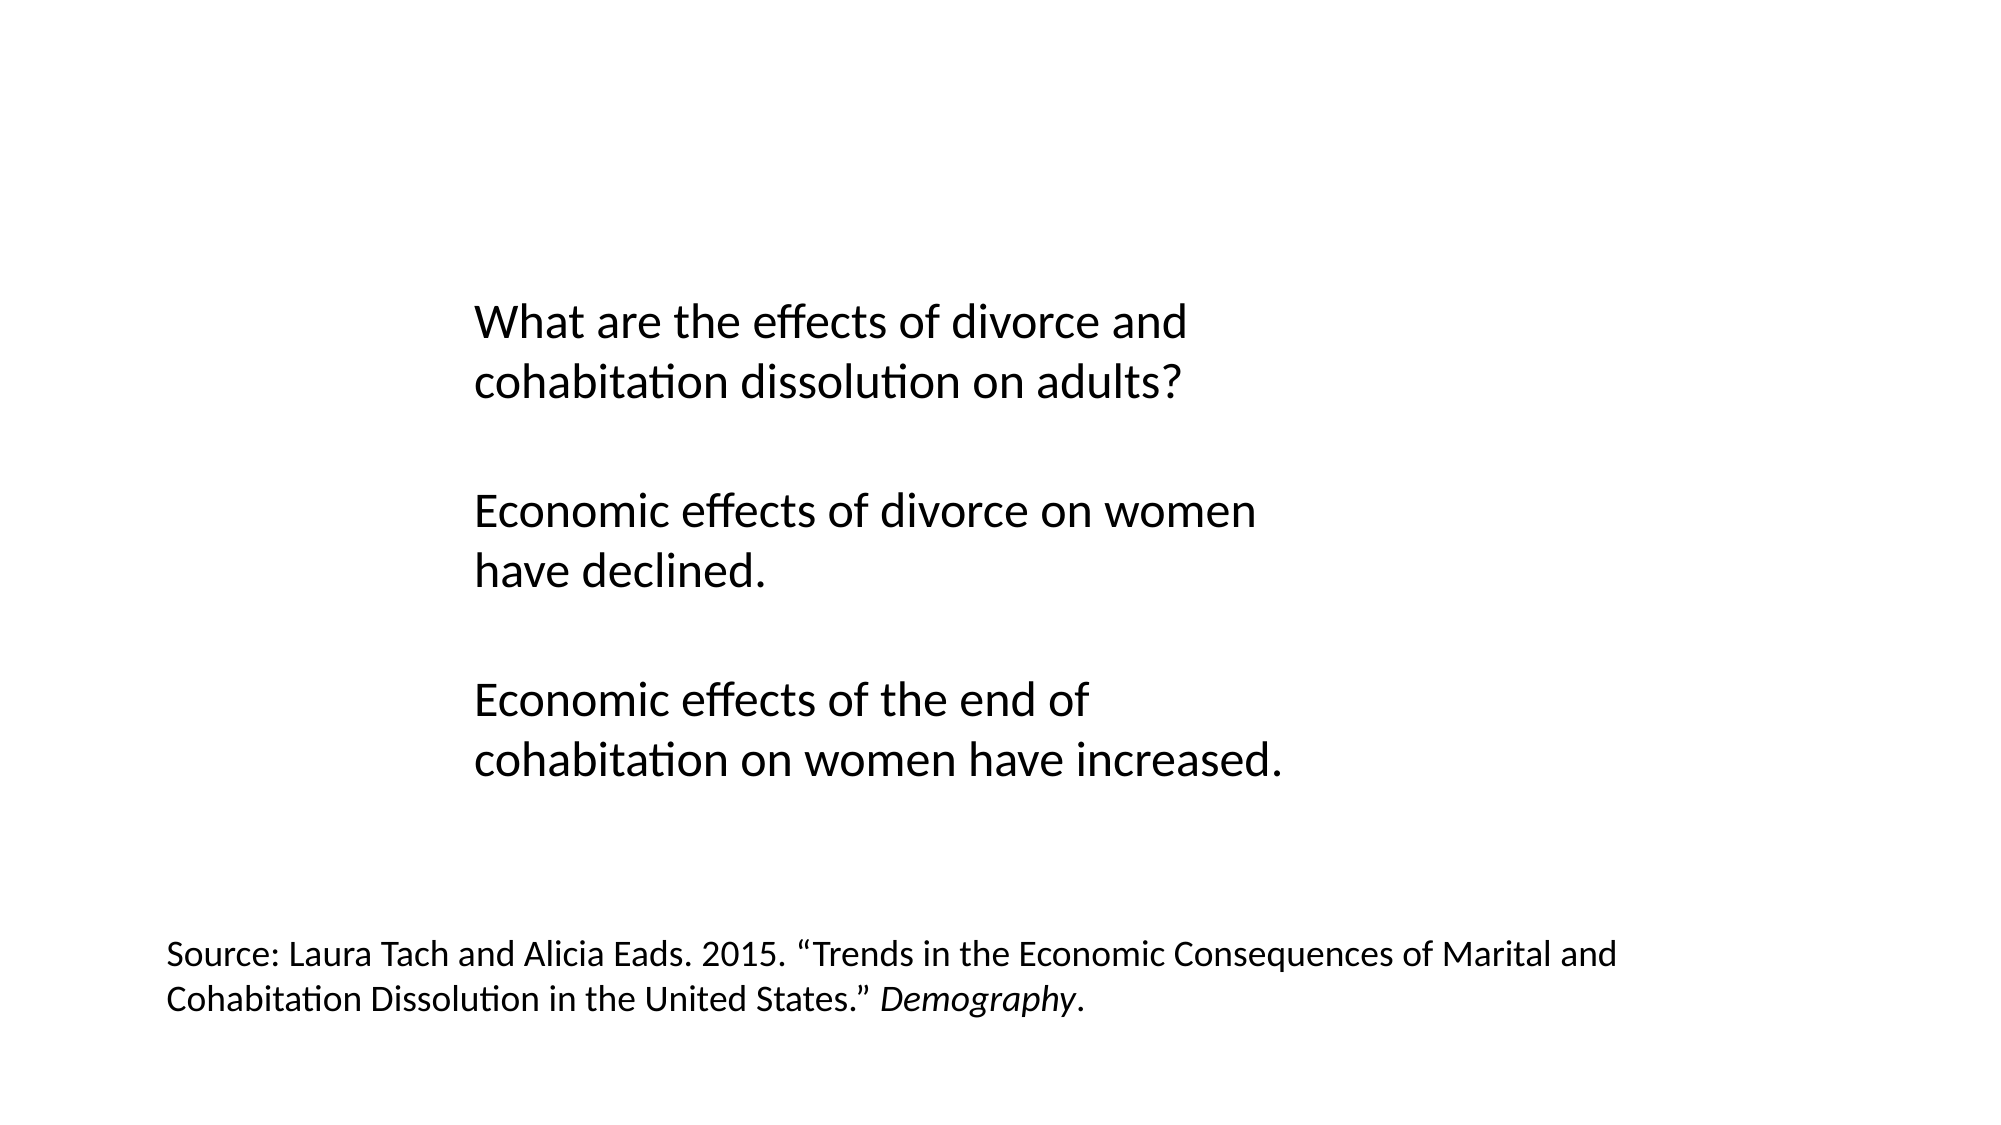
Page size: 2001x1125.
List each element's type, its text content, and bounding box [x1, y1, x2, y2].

text_box Source: Laura Tach and Alicia Eads. 2015. “Trends in the Economic Consequences of Marital and Cohabitation Dissolution in the United States.” Demography. [151, 921, 1654, 1027]
text_box Economic effects of divorce on women have declined. [459, 470, 1355, 606]
text_box Economic effects of the end of cohabitation on women have increased. [459, 659, 1355, 794]
text_box What are the effects of divorce and cohabitation dissolution on adults? [459, 281, 1355, 417]
